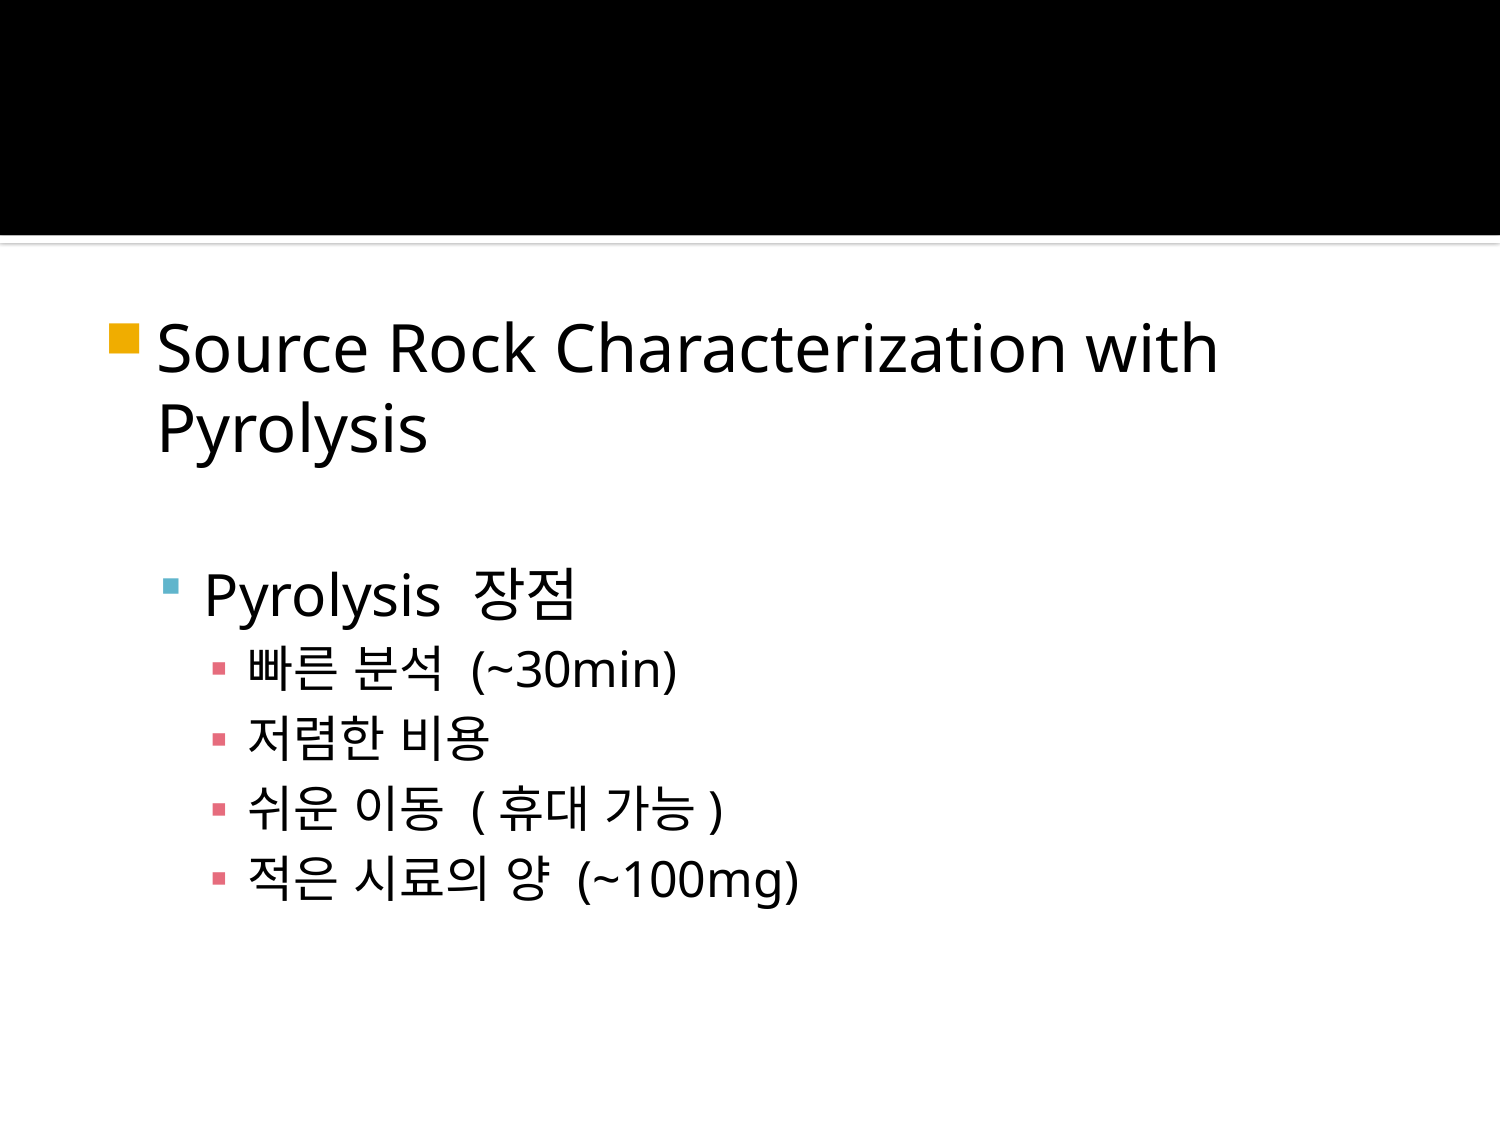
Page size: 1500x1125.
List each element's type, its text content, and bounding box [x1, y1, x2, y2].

list Source Rock Characterization with Pyrolysis Pyrolysis 장점 빠른 분석 (~30min) 저렴한 비용 쉬운 이동 (휴대 가능) 적은 시료의 양 (~100mg) [75, 291, 1425, 1050]
